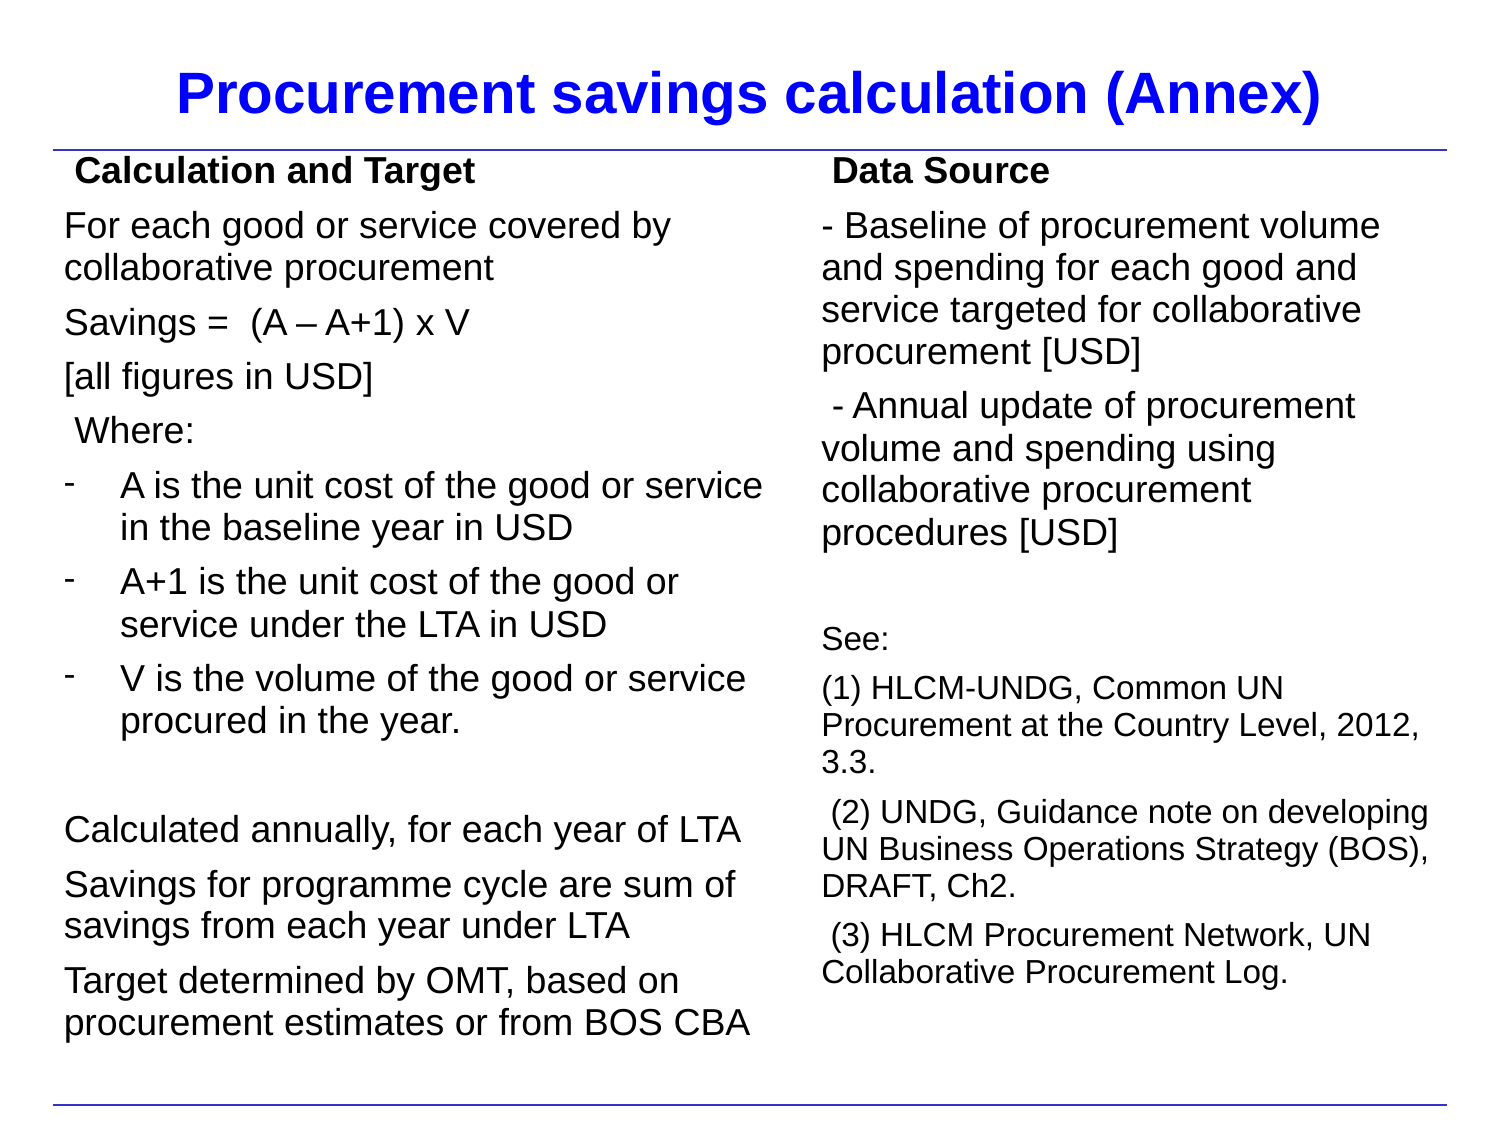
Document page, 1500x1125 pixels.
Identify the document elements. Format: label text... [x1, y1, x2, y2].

table_header Calculation and Target For each good or service covered by collaborative procurement Savings = (A – A+1) x V [all figures in USD] Where: A is the unit cost of the good or service in the baseline year in USD A+1 is the unit cost of the good or service under the LTA in USD V is the volume of the good or service procured in the year. Calculated annually, for each year of LTA Savings for programme cycle are sum of savings from each year under LTA Target determined by OMT, based on procurement estimates or from BOS CBA [53, 151, 811, 1104]
title Procurement savings calculation (Annex) [112, 19, 1388, 149]
table_header Data Source - Baseline of procurement volume and spending for each good and service targeted for collaborative procurement [USD] - Annual update of procurement volume and spending using collaborative procurement procedures [USD] See: (1) HLCM-UNDG, Common UN Procurement at the Country Level, 2012, 3.3. (2) UNDG, Guidance note on developing UN Business Operations Strategy (BOS), DRAFT, Ch2. (3) HLCM Procurement Network, UN Collaborative Procurement Log. [811, 151, 1447, 1104]
